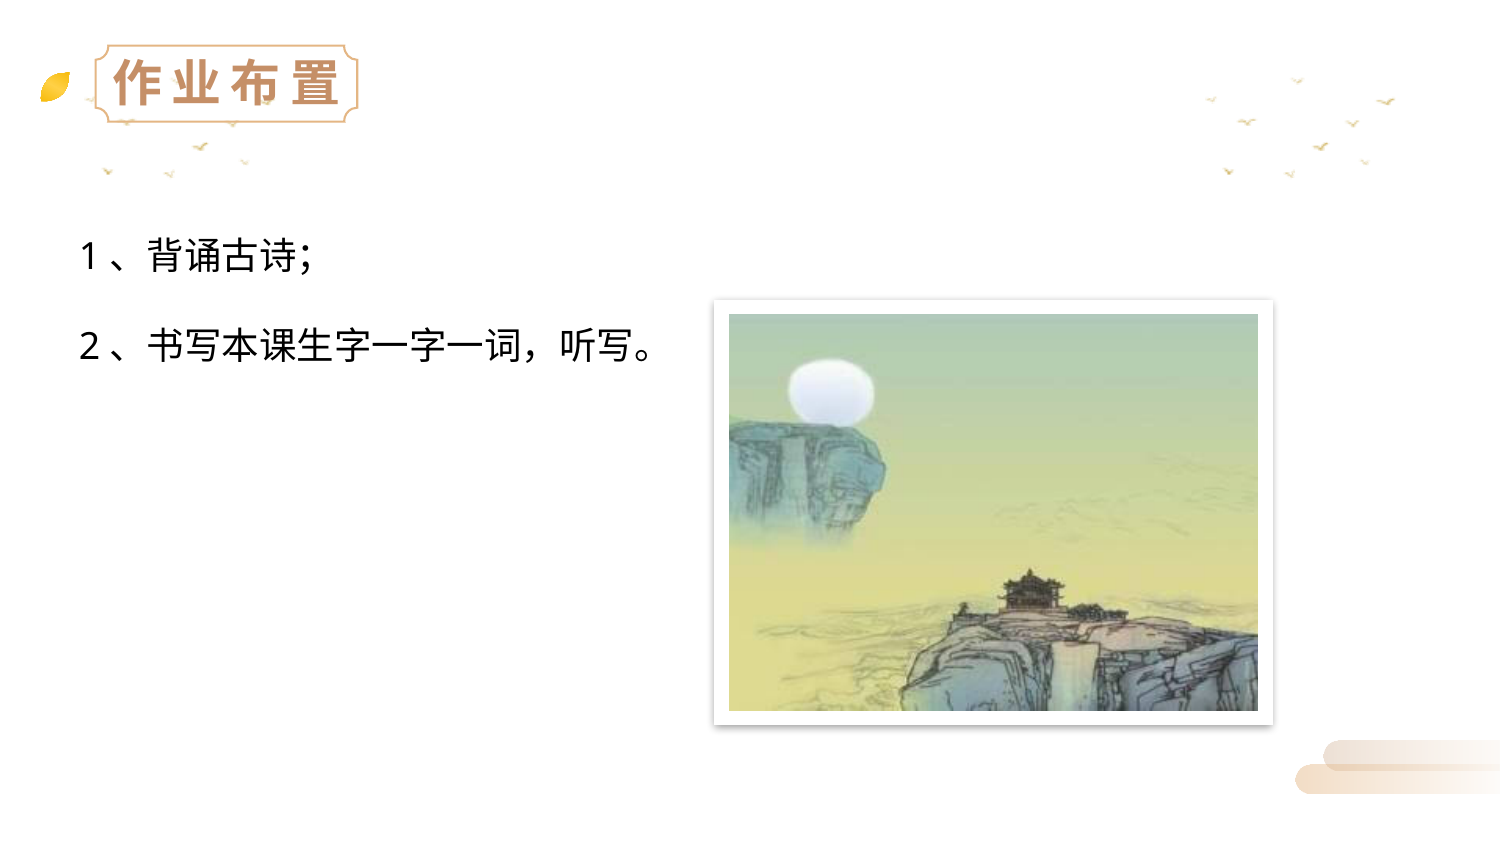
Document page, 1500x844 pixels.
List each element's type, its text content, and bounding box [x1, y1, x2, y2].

text_box 作业布置 [112, 51, 341, 112]
picture [728, 314, 1259, 711]
text_box 1、背诵古诗； 2、书写本课生字一字一词，听写。 [67, 181, 954, 373]
